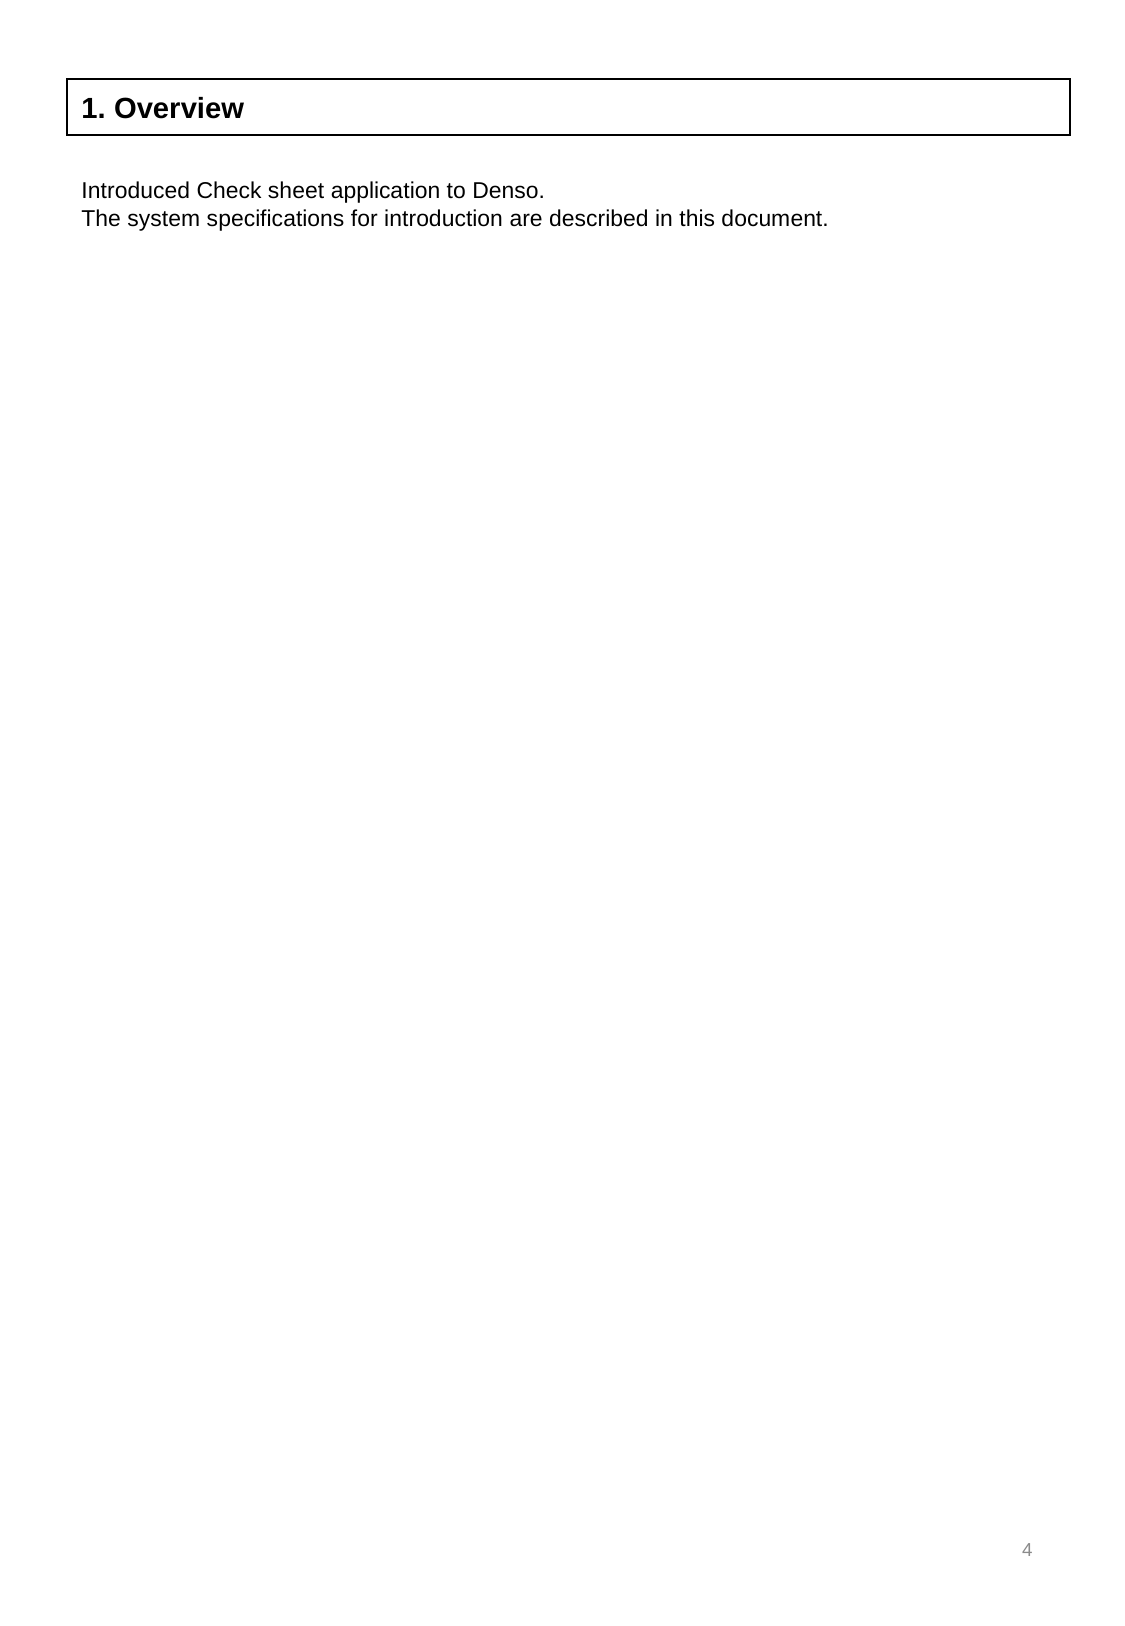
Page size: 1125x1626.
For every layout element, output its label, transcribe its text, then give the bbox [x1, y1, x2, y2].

text_box Introduced Check sheet application to Denso. The system specifications for introduction are described in this document. [66, 168, 1071, 238]
text_box 1. Overview [66, 78, 1071, 136]
slide_number 4 [794, 1506, 1048, 1593]
